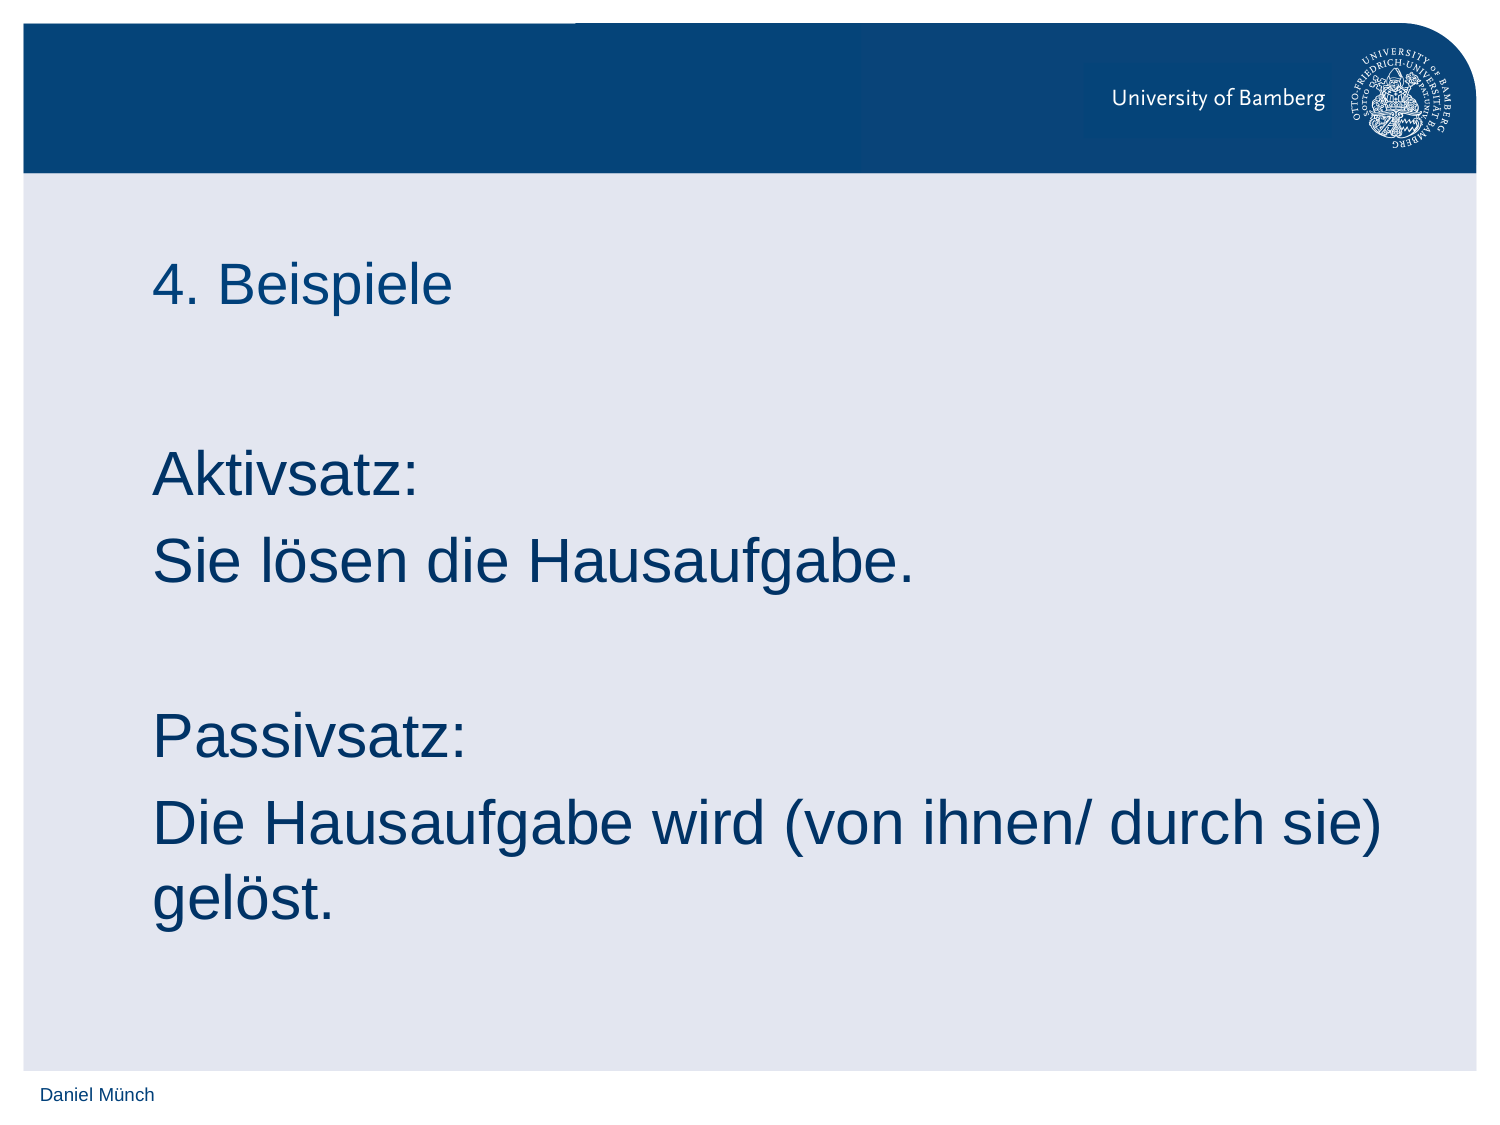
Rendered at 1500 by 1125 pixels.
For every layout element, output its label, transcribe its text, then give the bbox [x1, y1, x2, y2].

picture [0, 0, 1500, 1125]
title 4. Beispiele [137, 187, 1363, 375]
list Aktivsatz: Sie lösen die Hausaufgabe. Passivsatz: Die Hausaufgabe wird (von ihnen/ durch sie) gelöst. [137, 425, 1436, 1008]
